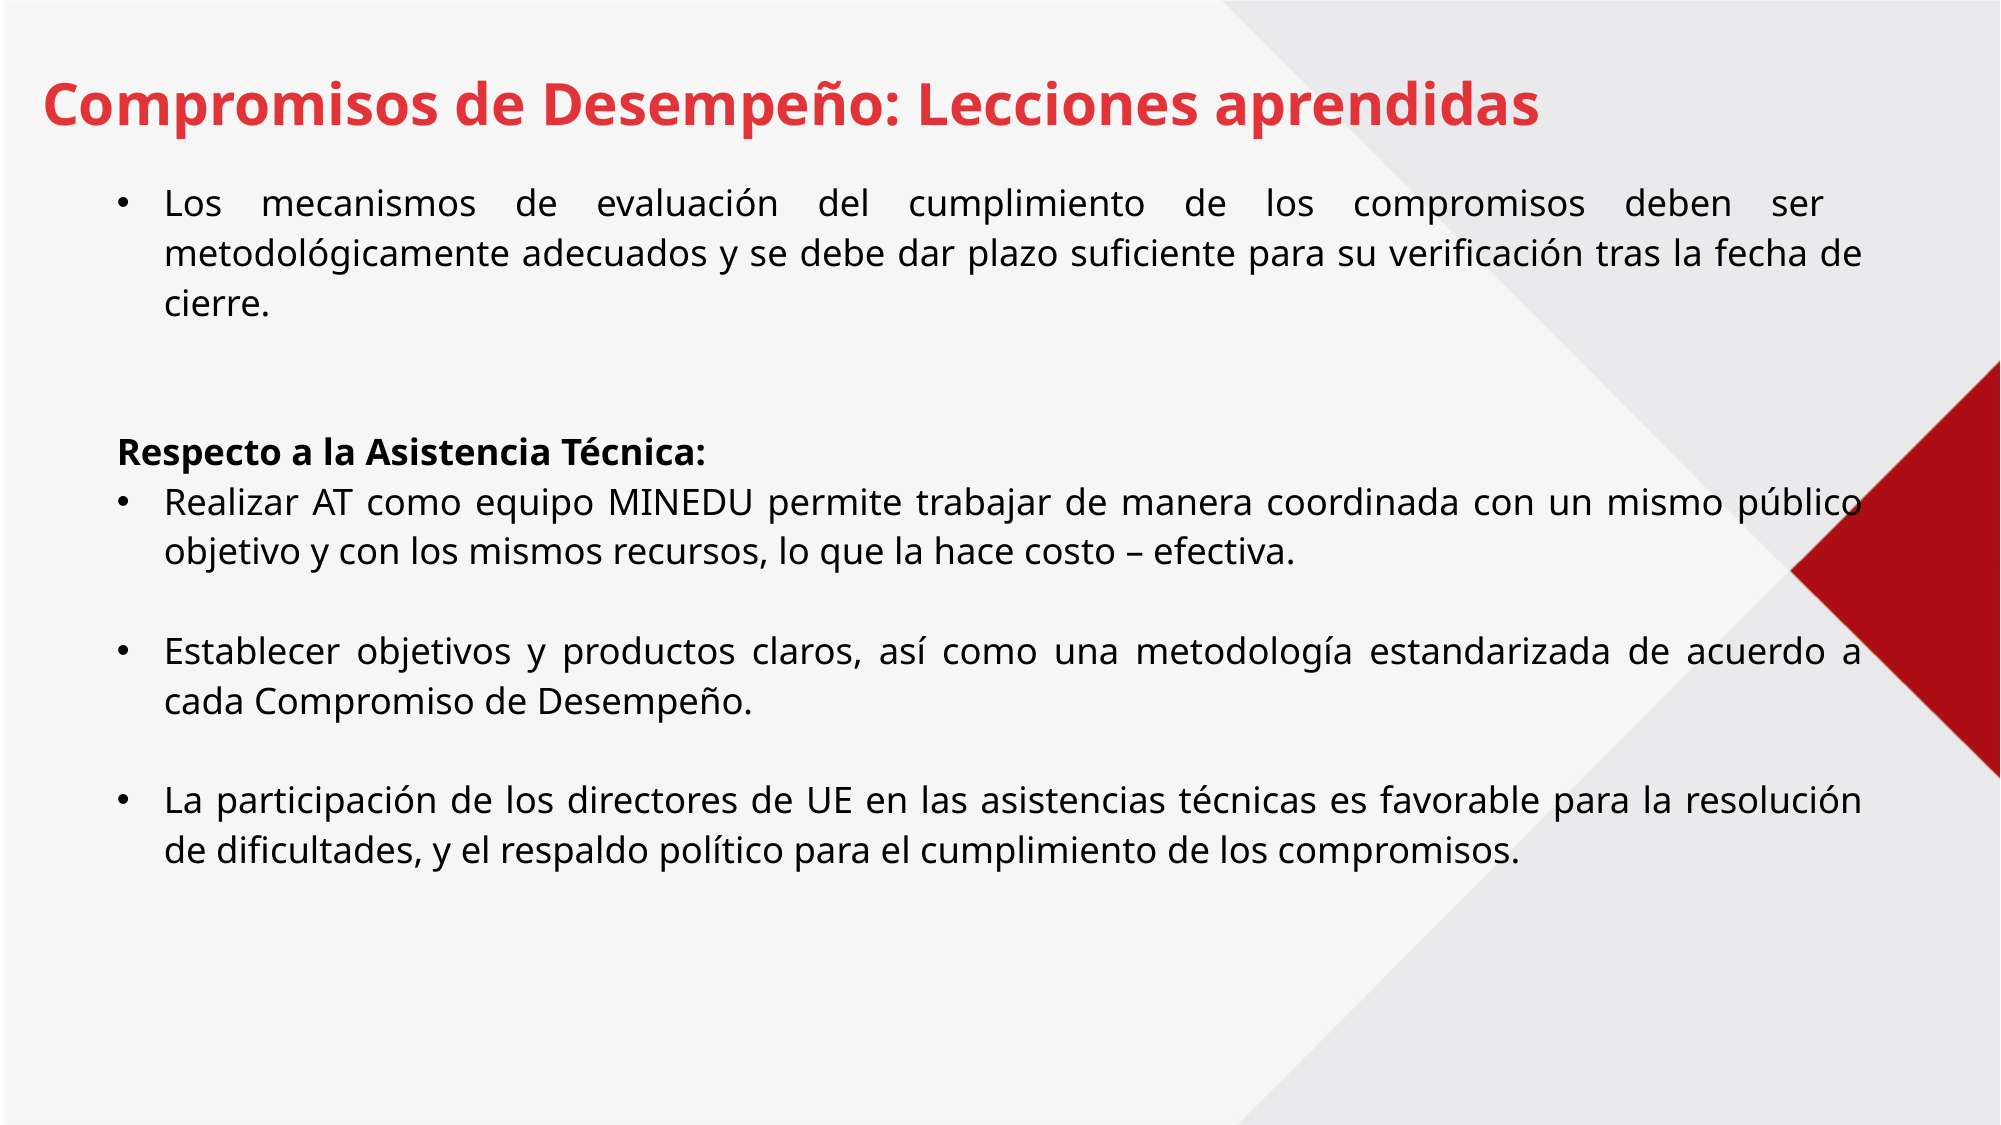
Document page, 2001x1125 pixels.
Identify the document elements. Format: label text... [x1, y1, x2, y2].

text_box Los mecanismos de evaluación del cumplimiento de los compromisos deben ser metodológicamente adecuados y se debe dar plazo suficiente para su verificación tras la fecha de cierre. Respecto a la Asistencia Técnica: Realizar AT como equipo MINEDU permite trabajar de manera coordinada con un mismo público objetivo y con los mismos recursos, lo que la hace costo – efectiva. Establecer objetivos y productos claros, así como una metodología estandarizada de acuerdo a cada Compromiso de Desempeño. La participación de los directores de UE en las asistencias técnicas es favorable para la resolución de dificultades, y el respaldo político para el cumplimiento de los compromisos. [27, 166, 1881, 1028]
picture [0, 0, 2001, 1125]
text_box Compromisos de Desempeño: Lecciones aprendidas [27, 51, 1990, 154]
